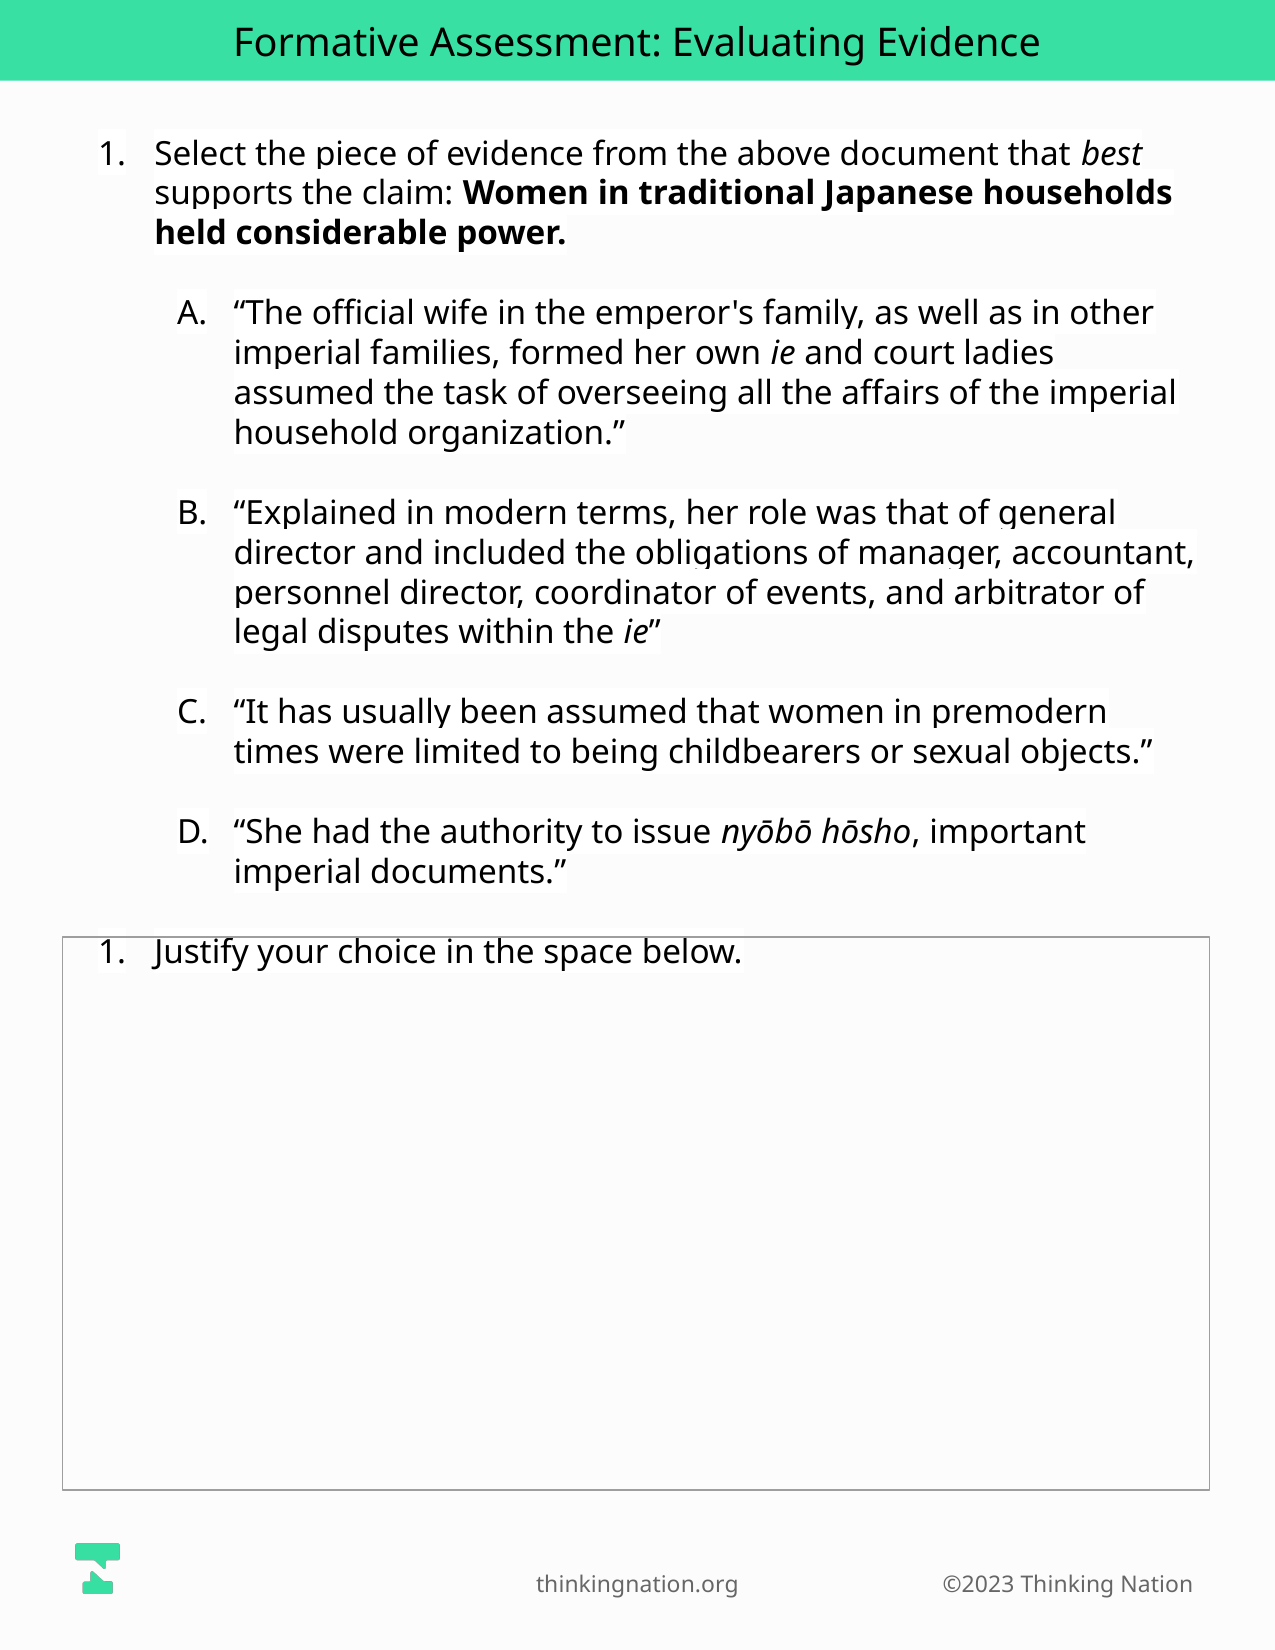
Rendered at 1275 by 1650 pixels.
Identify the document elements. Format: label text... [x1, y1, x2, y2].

text_box Formative Assessment: Evaluating Evidence [0, 0, 1275, 81]
text_box [62, 937, 1210, 1491]
text_box thinkingnation.org [486, 1553, 789, 1605]
picture [62, 1533, 133, 1604]
text_box ©2023 Thinking Nation [907, 1553, 1210, 1605]
text_box Select the piece of evidence from the above document that best supports the claim: Women in traditional Japanese households held considerable power. “The official wife in the emperor's family, as well as in other imperial families, formed her own ie and court ladies assumed the task of overseeing all the affairs of the imperial household organization.” “Explained in modern terms, her role was that of general director and included the obligations of manager, accountant, personnel director, coordinator of events, and arbitrator of legal disputes within the ie” “It has usually been assumed that women in premodern times were limited to being childbearers or sexual objects.” “She had the authority to issue nyōbō hōsho, important imperial documents.” Justify your choice in the space below. [64, 120, 1211, 917]
